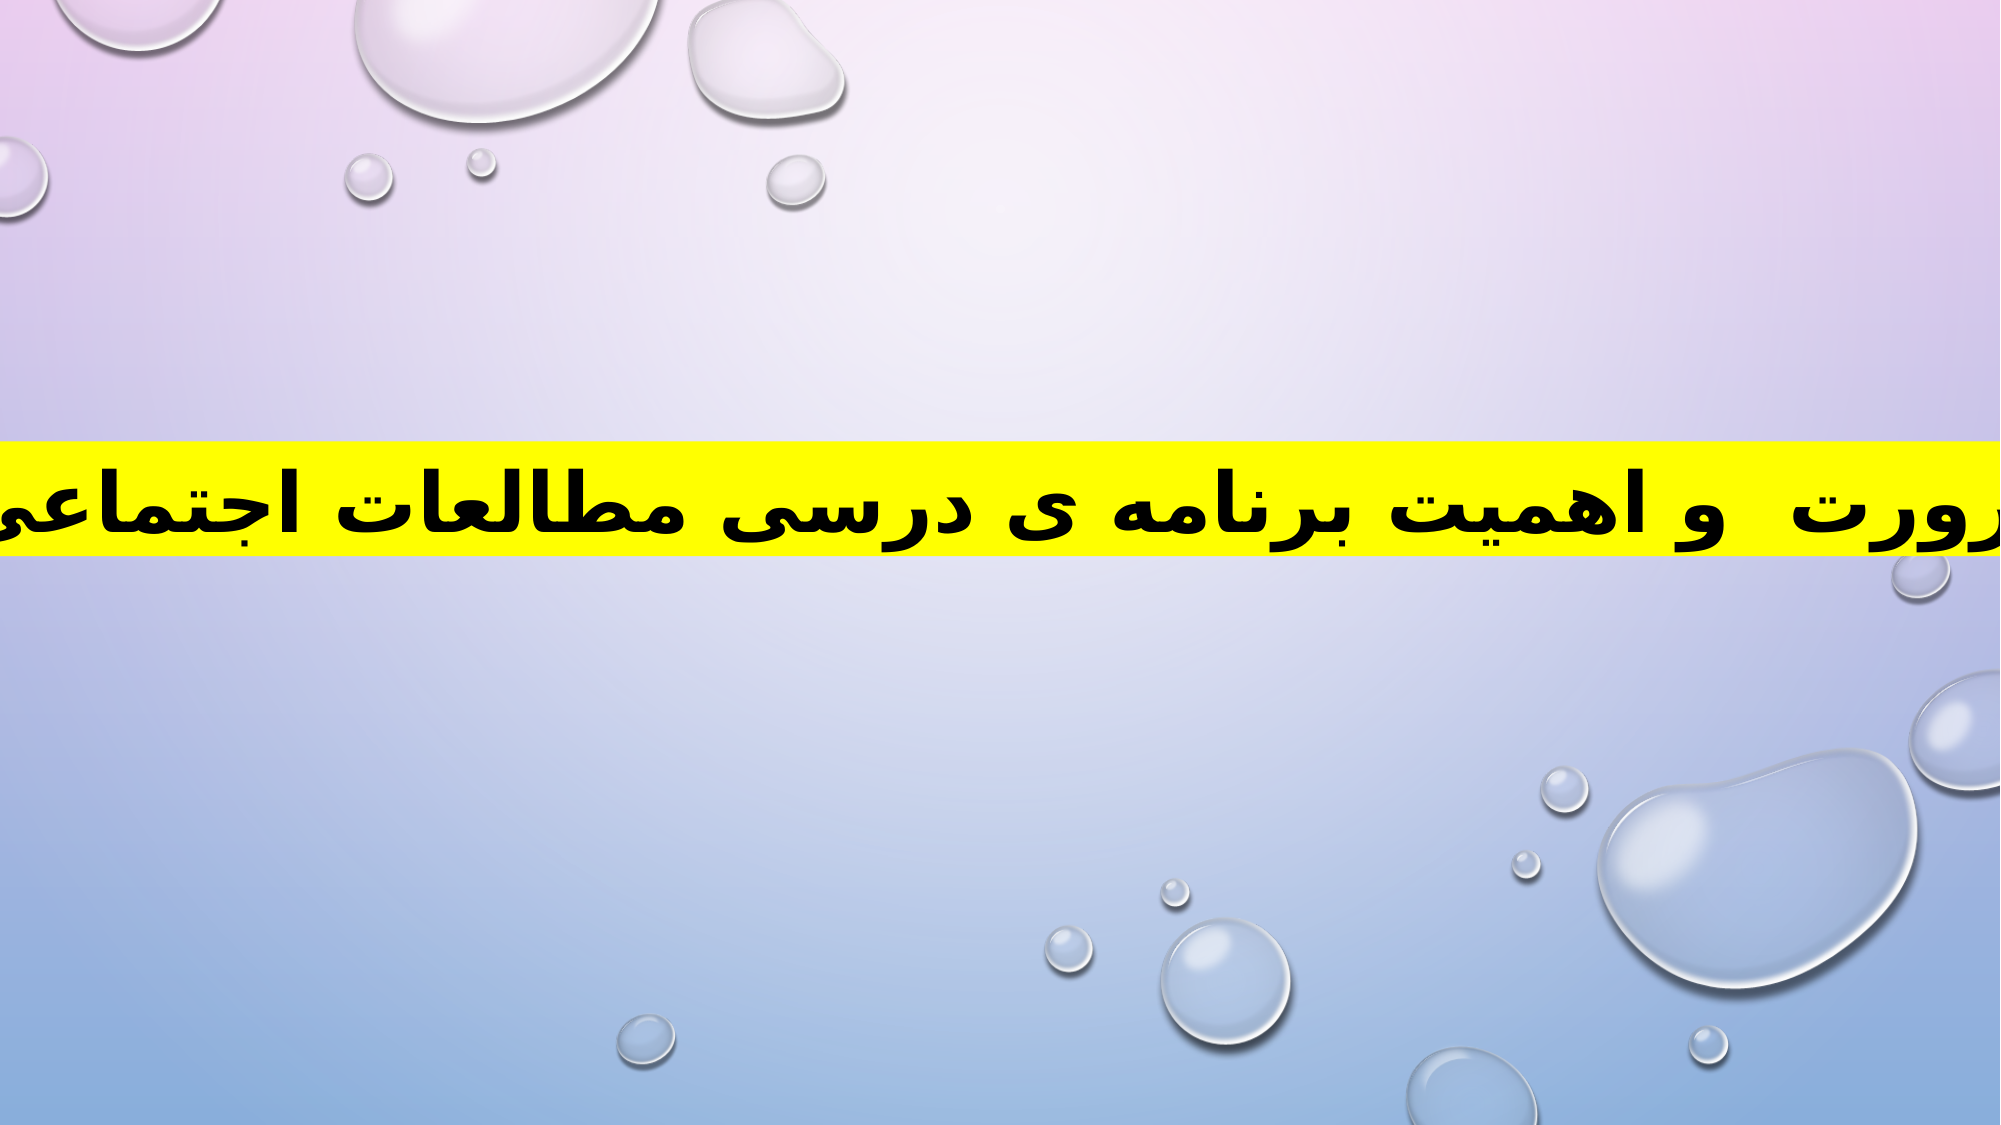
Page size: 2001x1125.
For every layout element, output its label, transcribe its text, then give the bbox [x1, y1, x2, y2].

picture [0, 557, 2000, 1125]
text_box ضرورت و اهميت برنامه ی درسی مطالعات اجتماعی [0, 441, 2000, 557]
picture [0, 0, 2000, 441]
